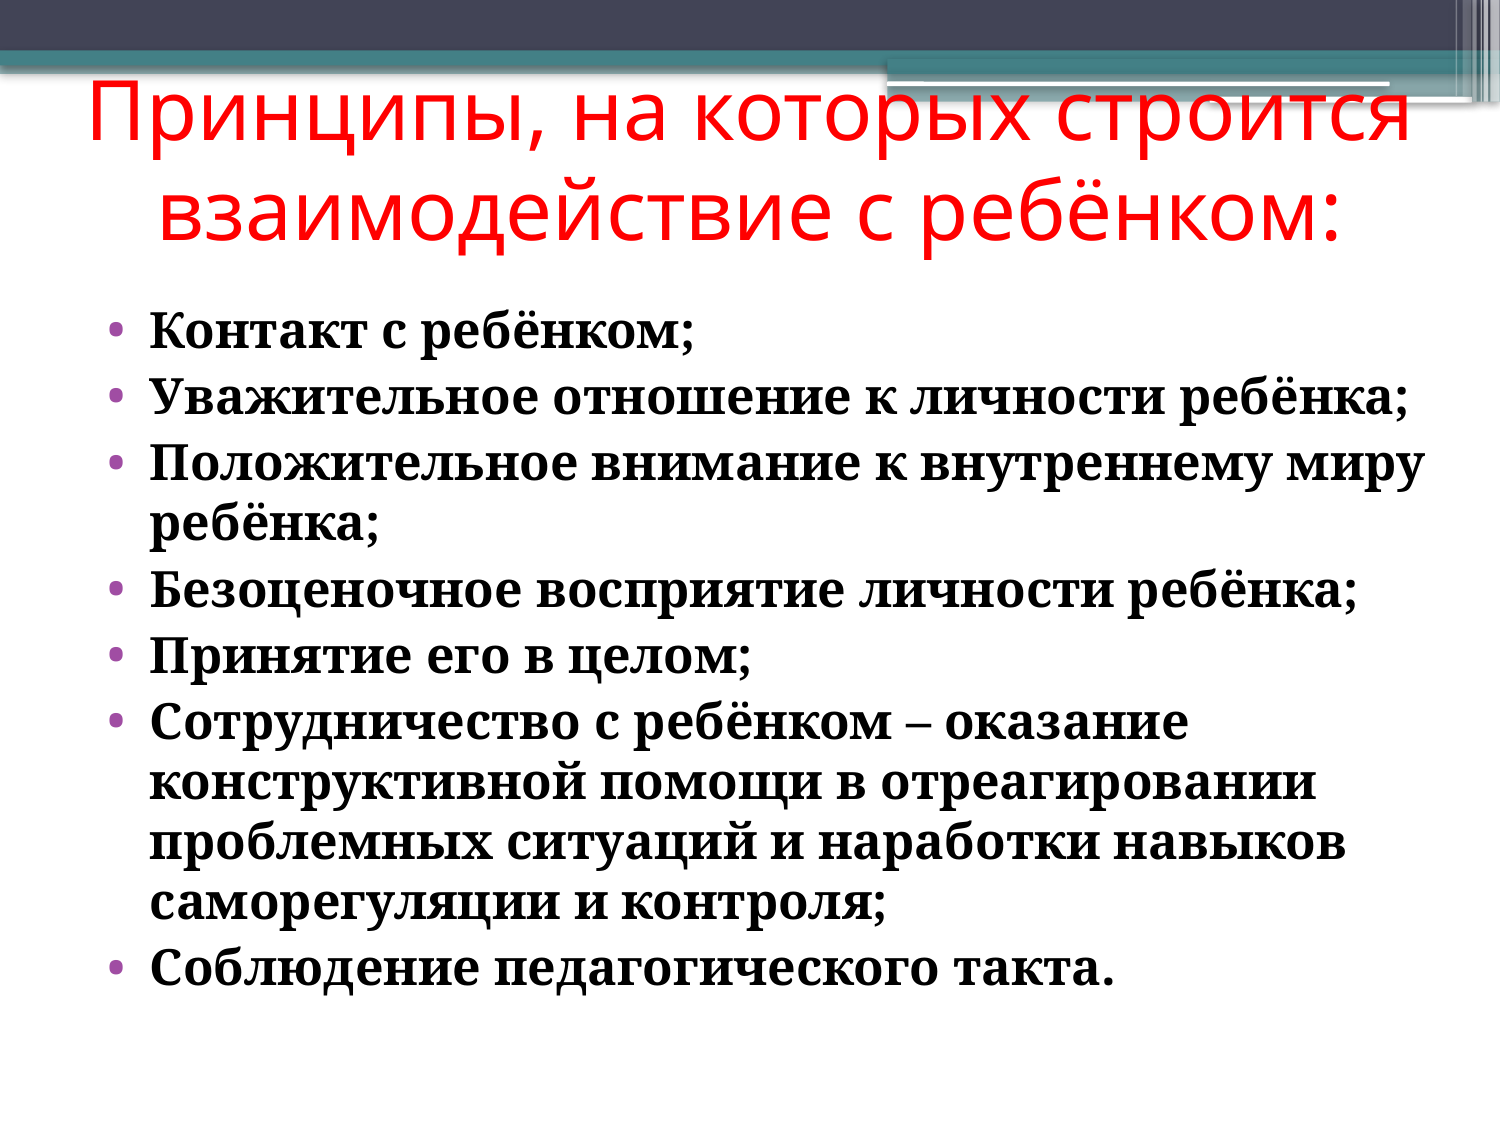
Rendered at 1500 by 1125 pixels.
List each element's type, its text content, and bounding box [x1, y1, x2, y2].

list Контакт с ребёнком; Уважительное отношение к личности ребёнка; Положительное внимание к внутреннему миру ребёнка; Безоценочное восприятие личности ребёнка; Принятие его в целом; Сотрудничество с ребёнком – оказание конструктивной помощи в отреагировании проблемных ситуаций и наработки навыков саморегуляции и контроля; Соблюдение педагогического такта. [75, 290, 1500, 1125]
title Принципы, на которых строится взаимодействие с ребёнком: [0, 40, 1500, 275]
